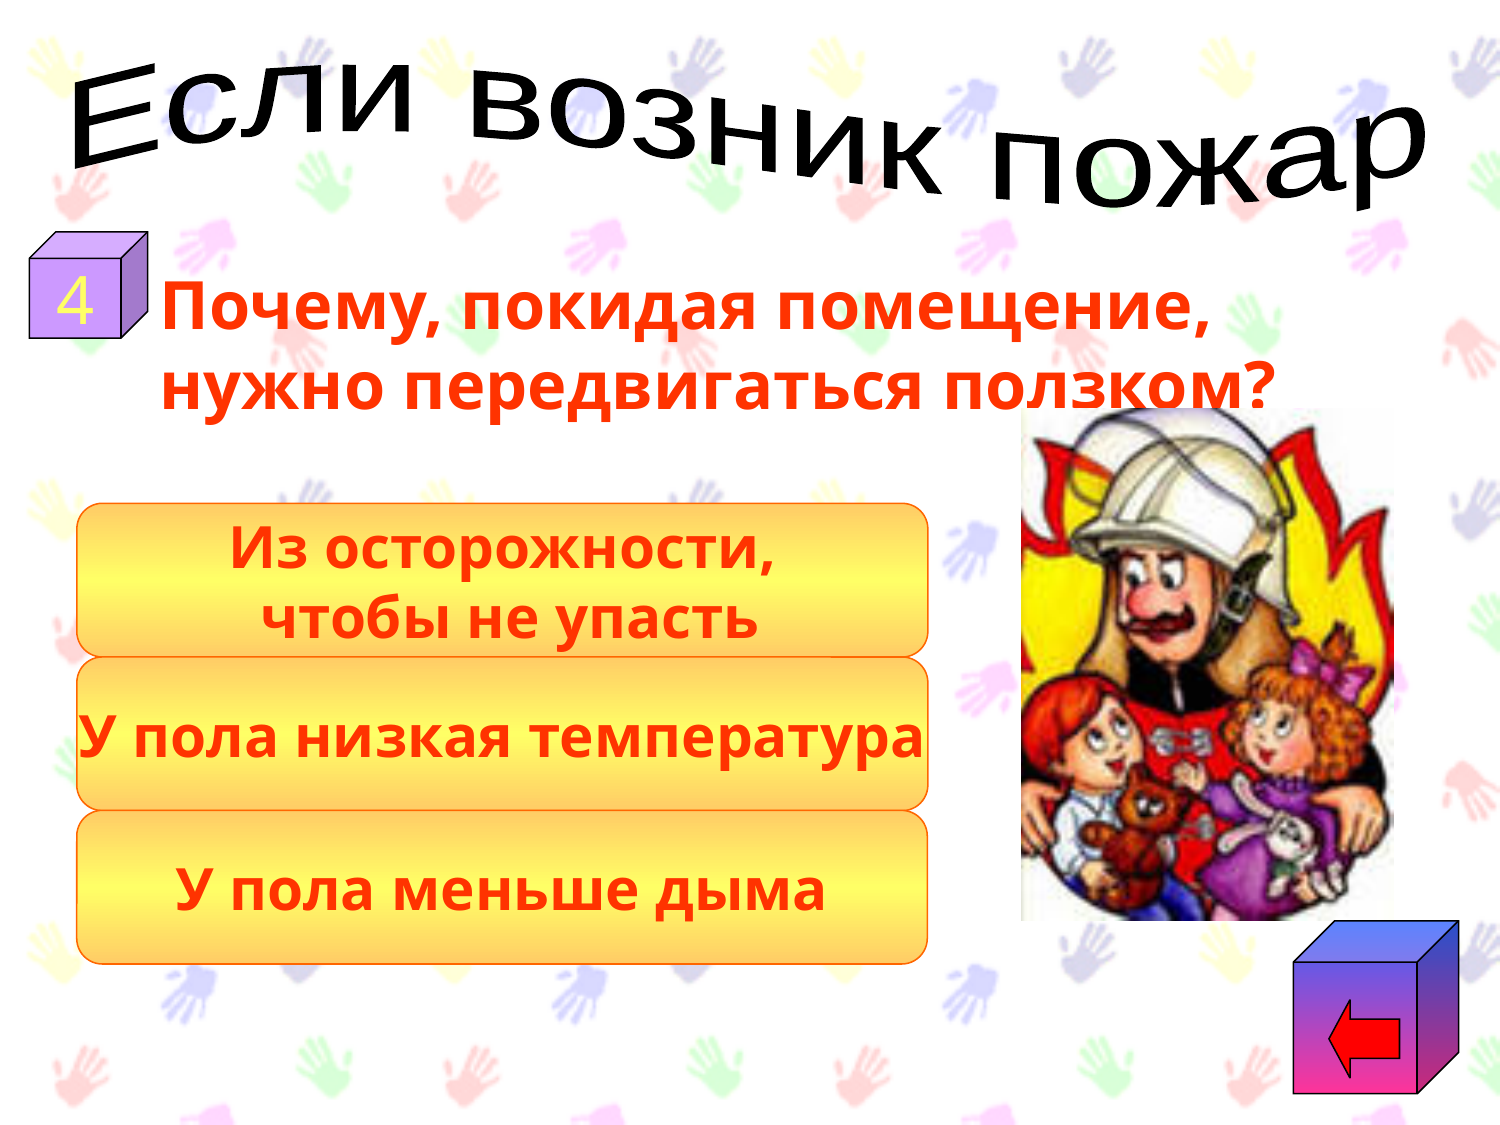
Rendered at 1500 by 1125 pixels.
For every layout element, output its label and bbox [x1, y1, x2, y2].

picture [0, 0, 1500, 1125]
text_box [1293, 920, 1459, 1094]
